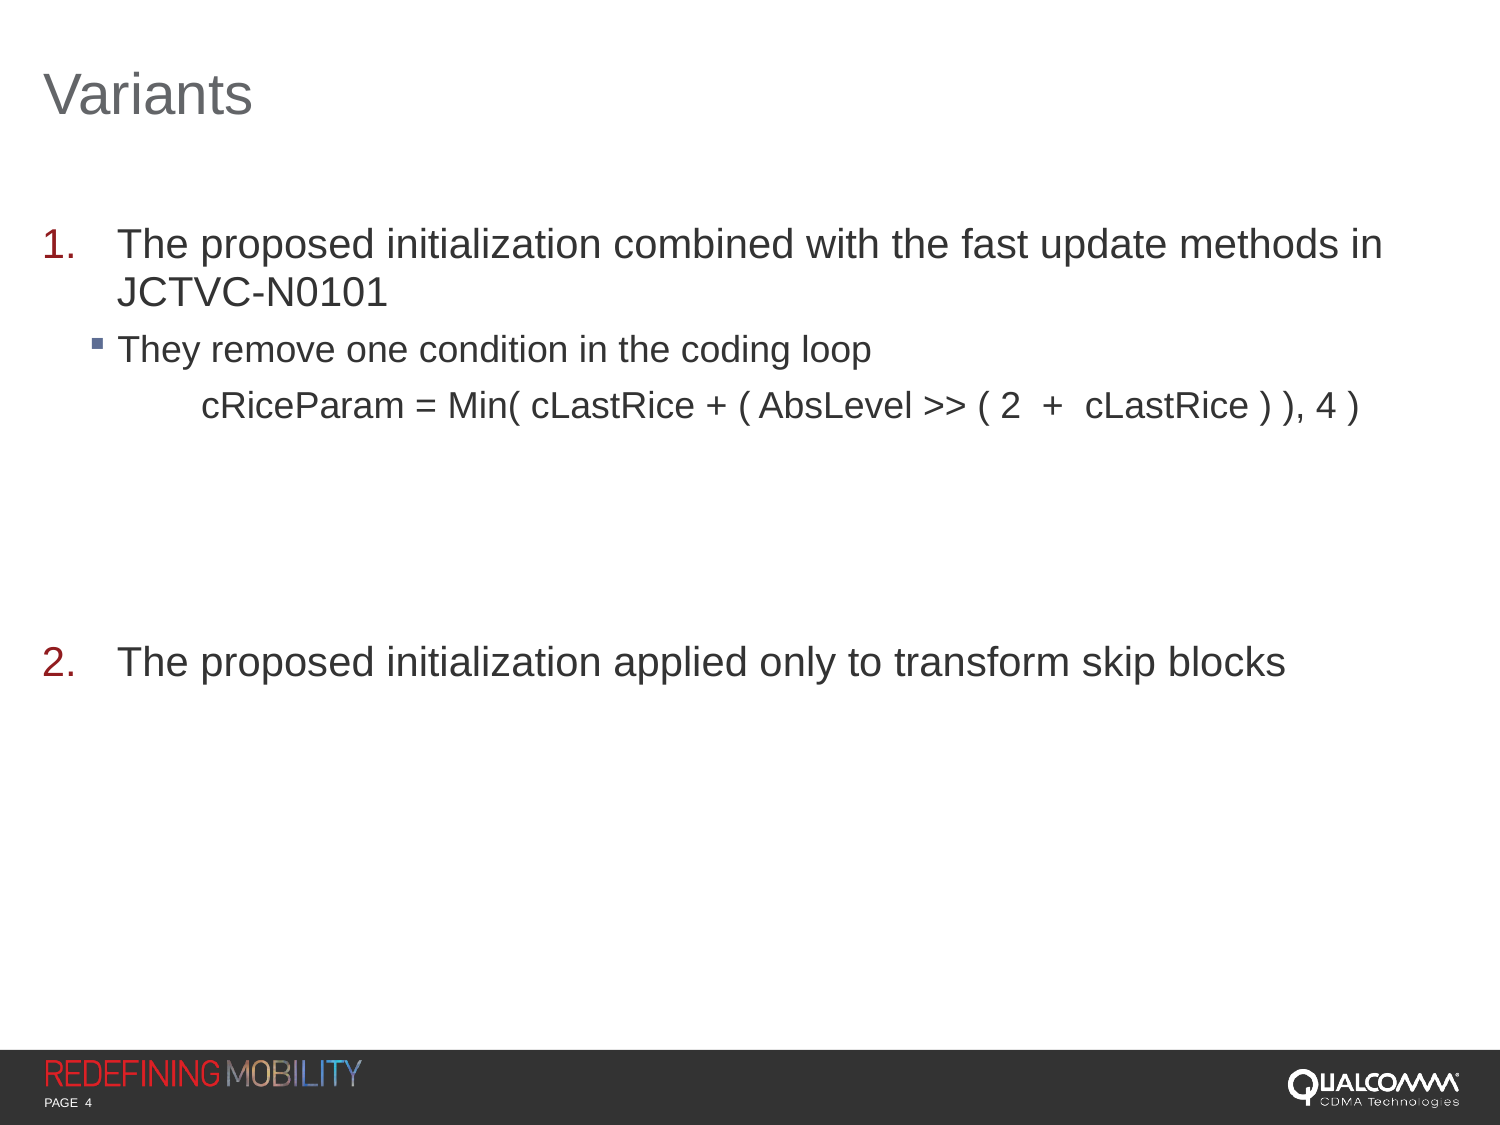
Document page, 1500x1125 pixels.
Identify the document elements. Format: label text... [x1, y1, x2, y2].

title Variants [28, 44, 1462, 138]
picture [30, 1048, 372, 1099]
picture [1278, 1058, 1478, 1114]
list The proposed initialization combined with the fast update methods in JCTVC-N0101 They remove one condition in the coding loop cRiceParam = Min( cLastRice + ( AbsLevel >> ( 2 + cLastRice ) ), 4 ) The proposed initialization applied only to transform skip blocks [26, 148, 1488, 1021]
